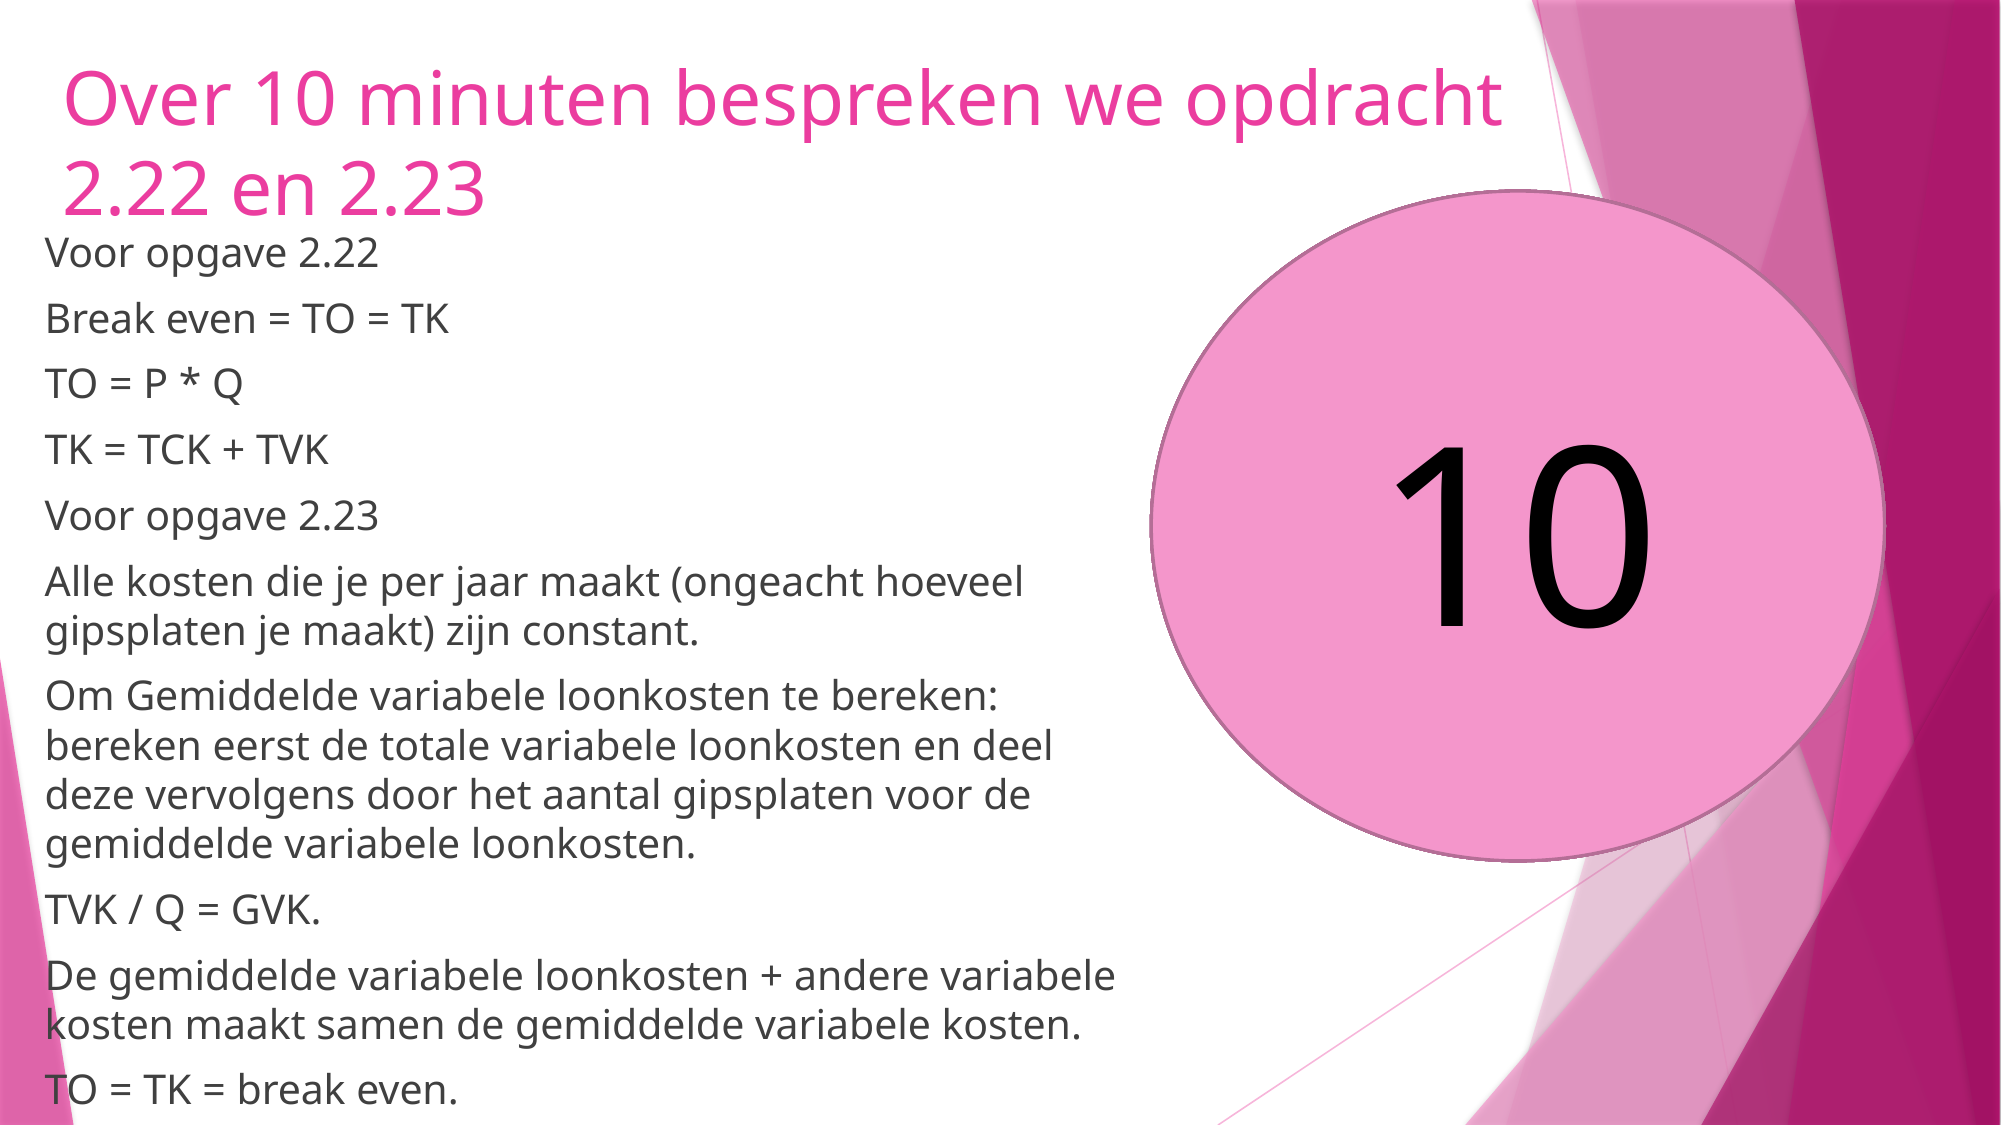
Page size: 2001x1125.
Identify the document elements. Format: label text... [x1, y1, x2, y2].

list Voor opgave 2.22 Break even = TO = TK TO = P * Q TK = TCK + TVK Voor opgave 2.23 Alle kosten die je per jaar maakt (ongeacht hoeveel gipsplaten je maakt) zijn constant. Om Gemiddelde variabele loonkosten te bereken: bereken eerst de totale variabele loonkosten en deel deze vervolgens door het aantal gipsplaten voor de gemiddelde variabele loonkosten. TVK / Q = GVK. De gemiddelde variabele loonkosten + andere variabele kosten maakt samen de gemiddelde variabele kosten. TO = TK = break even. [29, 219, 1171, 1125]
title Over 10 minuten bespreken we opdracht 2.22 en 2.23 [47, 43, 1568, 317]
text_box 10 [1149, 189, 1887, 863]
